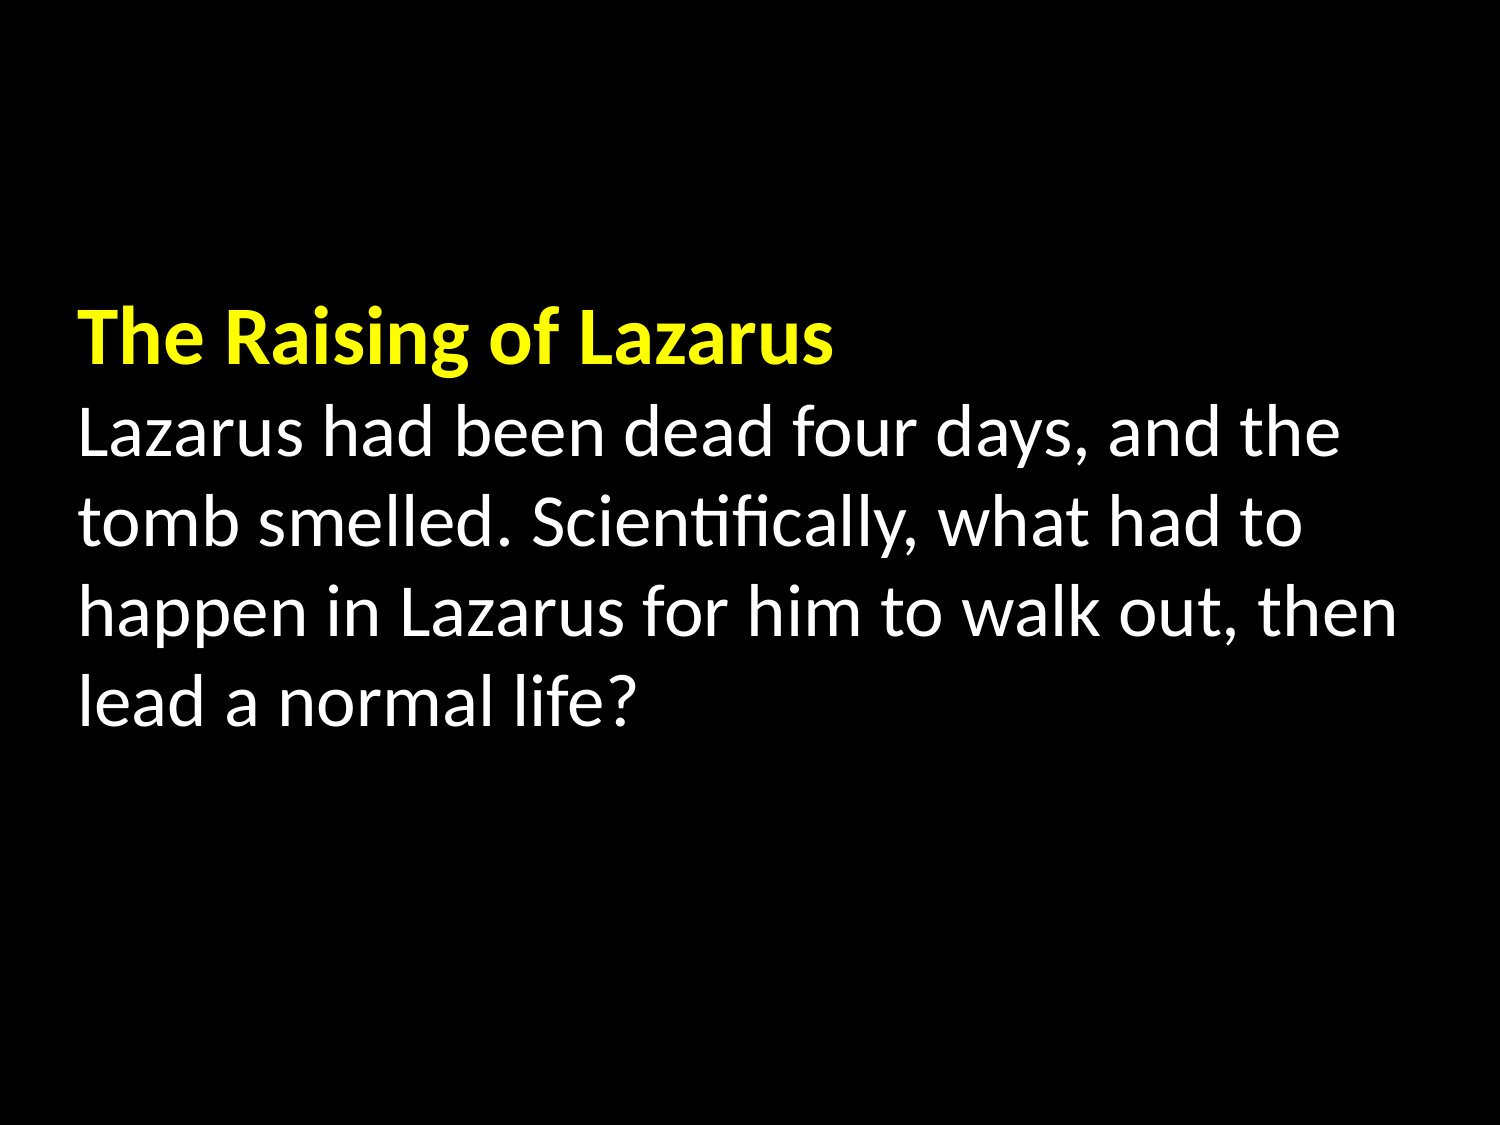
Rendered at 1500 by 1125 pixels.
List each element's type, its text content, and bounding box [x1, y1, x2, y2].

title The Raising of Lazarus Lazarus had been dead four days, and the tomb smelled. Scientifically, what had to happen in Lazarus for him to walk out, then lead a normal life? [62, 24, 1425, 1088]
